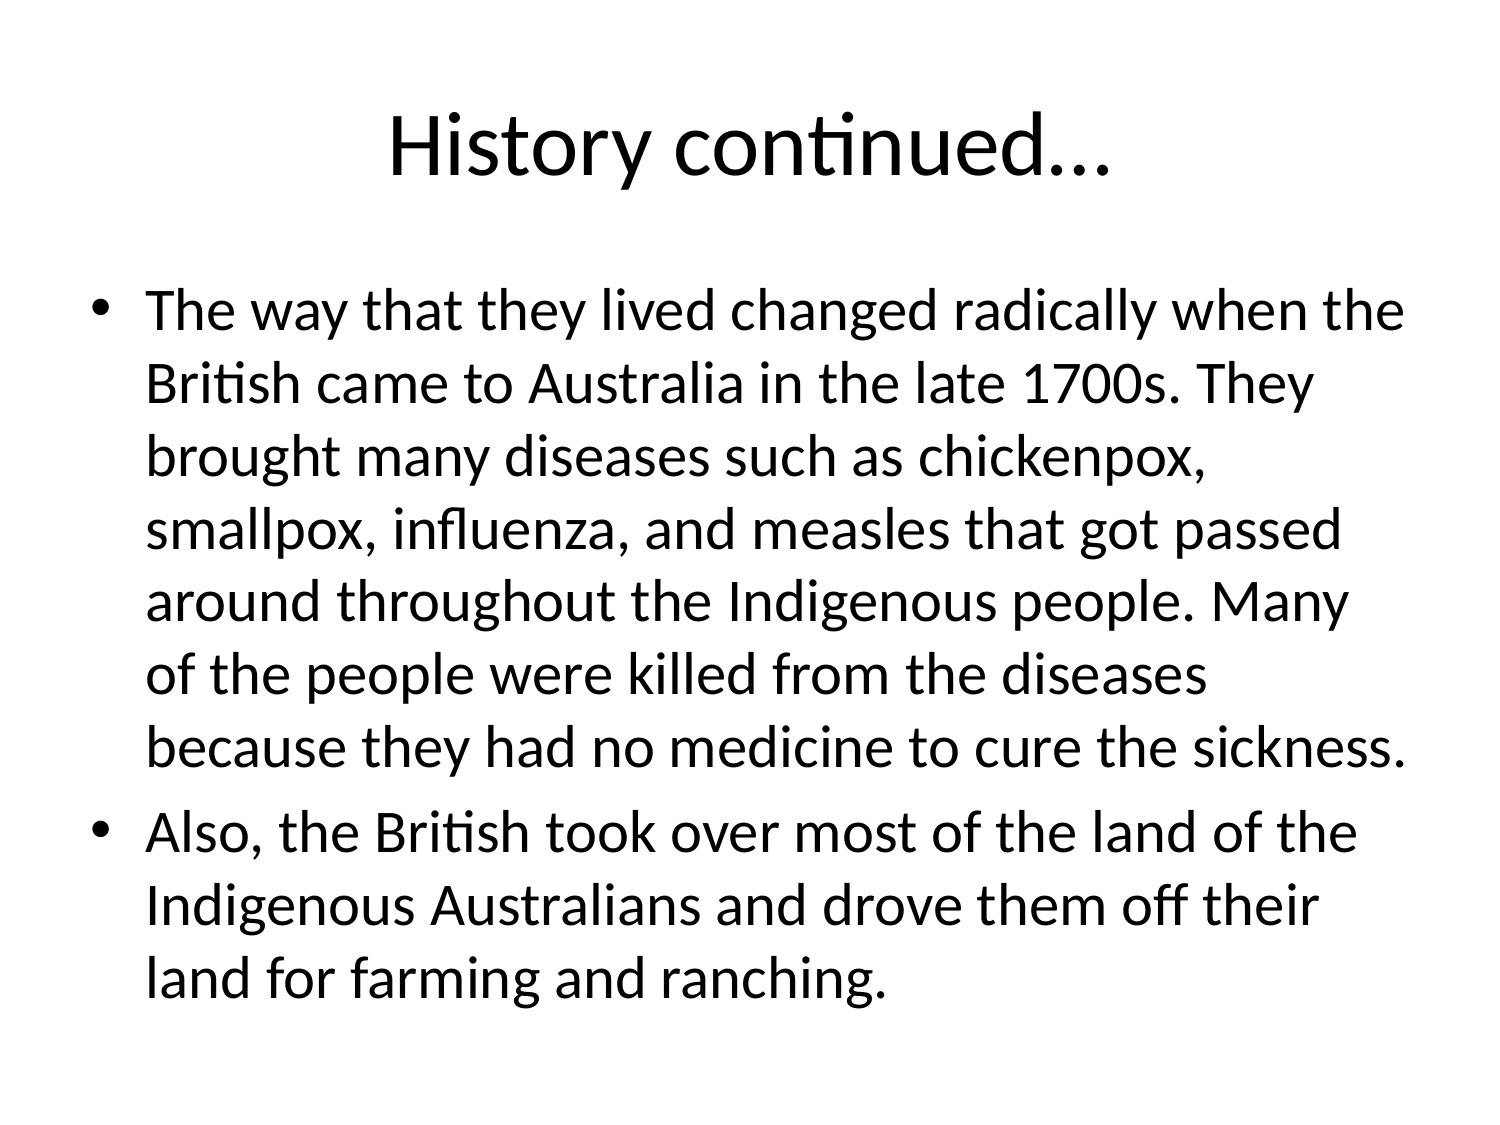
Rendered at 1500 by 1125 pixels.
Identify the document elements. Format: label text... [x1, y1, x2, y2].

list The way that they lived changed radically when the British came to Australia in the late 1700s. They brought many diseases such as chickenpox, smallpox, influenza, and measles that got passed around throughout the Indigenous people. Many of the people were killed from the diseases because they had no medicine to cure the sickness. Also, the British took over most of the land of the Indigenous Australians and drove them off their land for farming and ranching. [75, 262, 1425, 1038]
title History continued… [75, 45, 1425, 233]
